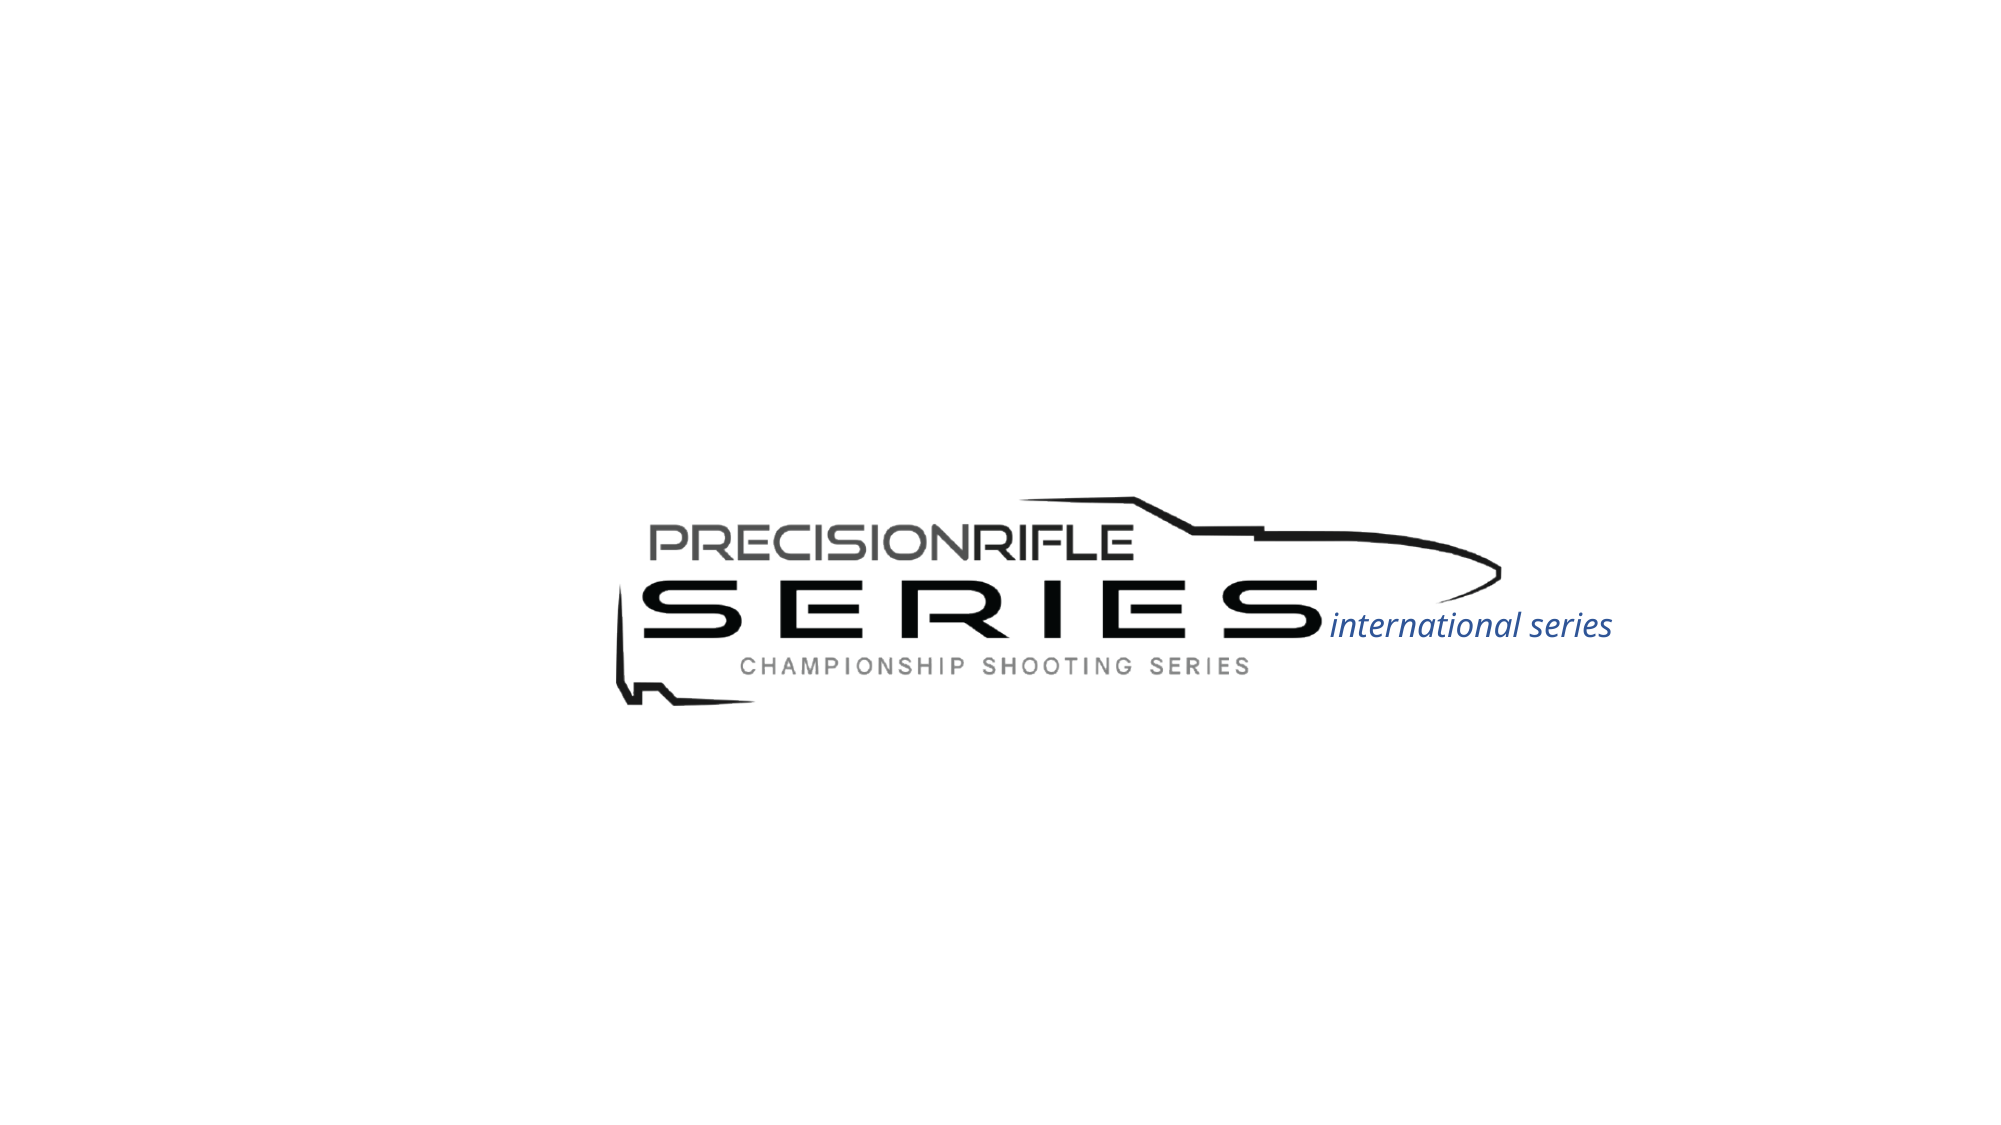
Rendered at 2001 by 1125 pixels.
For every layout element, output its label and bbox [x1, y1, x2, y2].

text_box [604, 483, 1676, 711]
